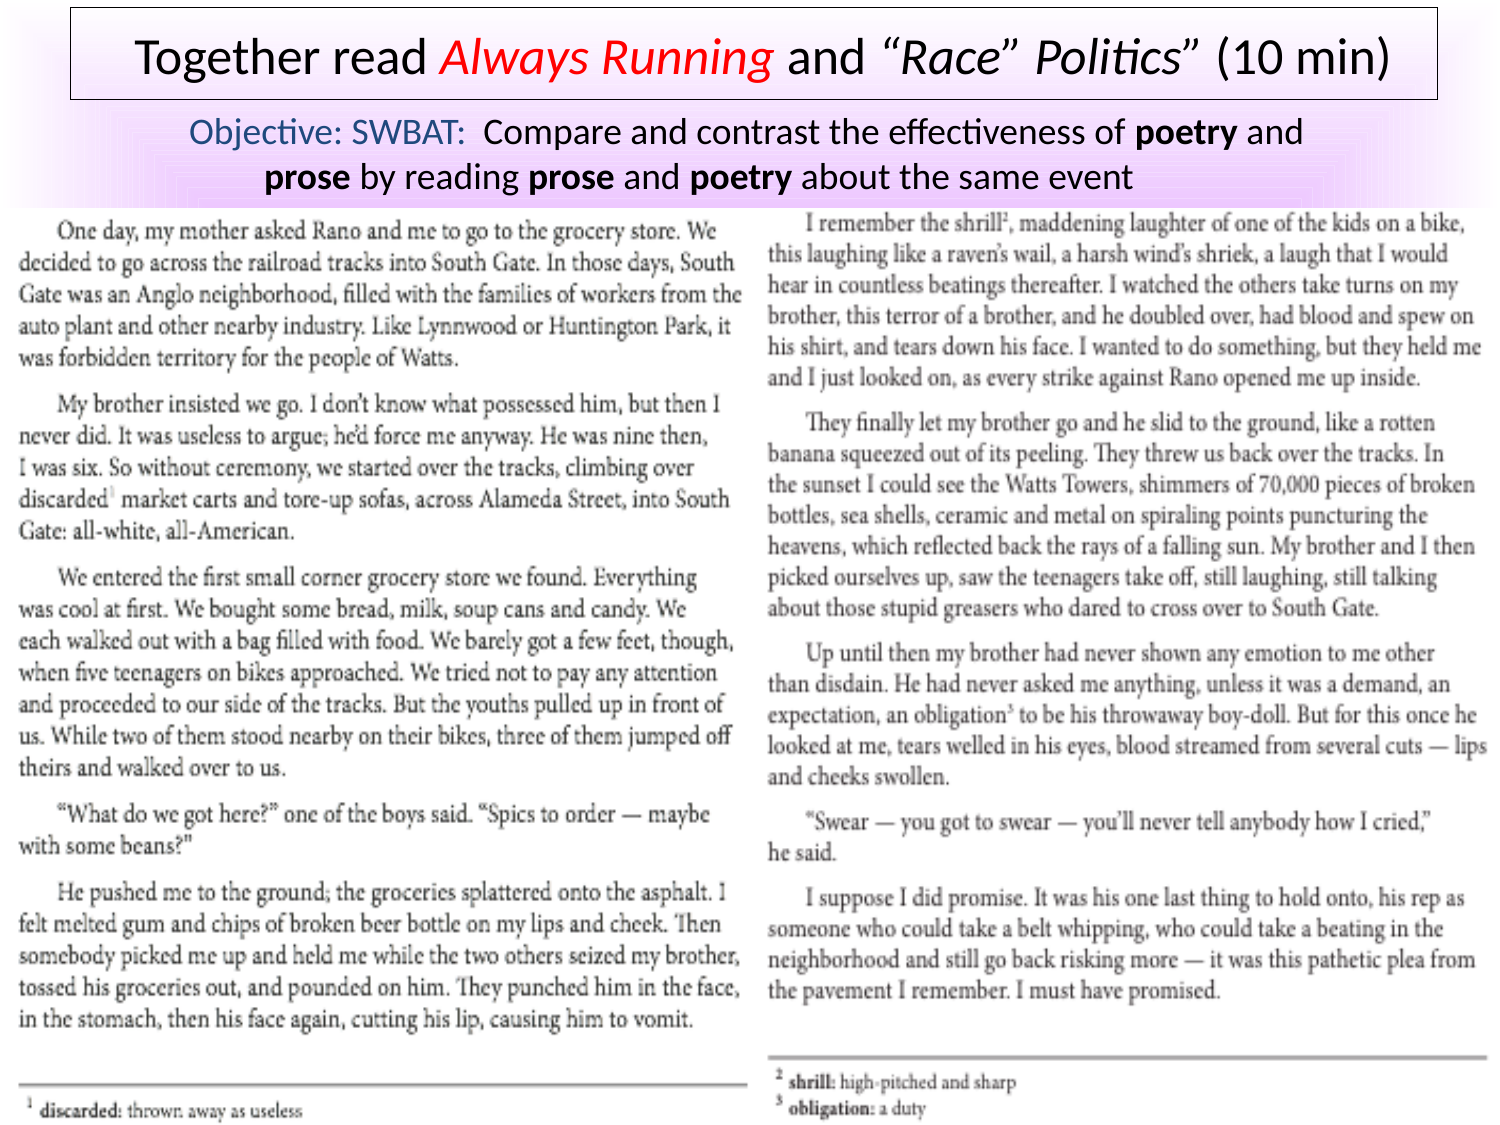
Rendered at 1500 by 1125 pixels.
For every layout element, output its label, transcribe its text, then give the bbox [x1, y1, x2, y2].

title Together read Always Running and “Race” Politics” (10 min) [70, 7, 1438, 100]
text_box Objective: SWBAT: Compare and contrast the effectiveness of poetry and prose by reading prose and poetry about the same event [70, 99, 1413, 205]
picture [0, 208, 1500, 1125]
